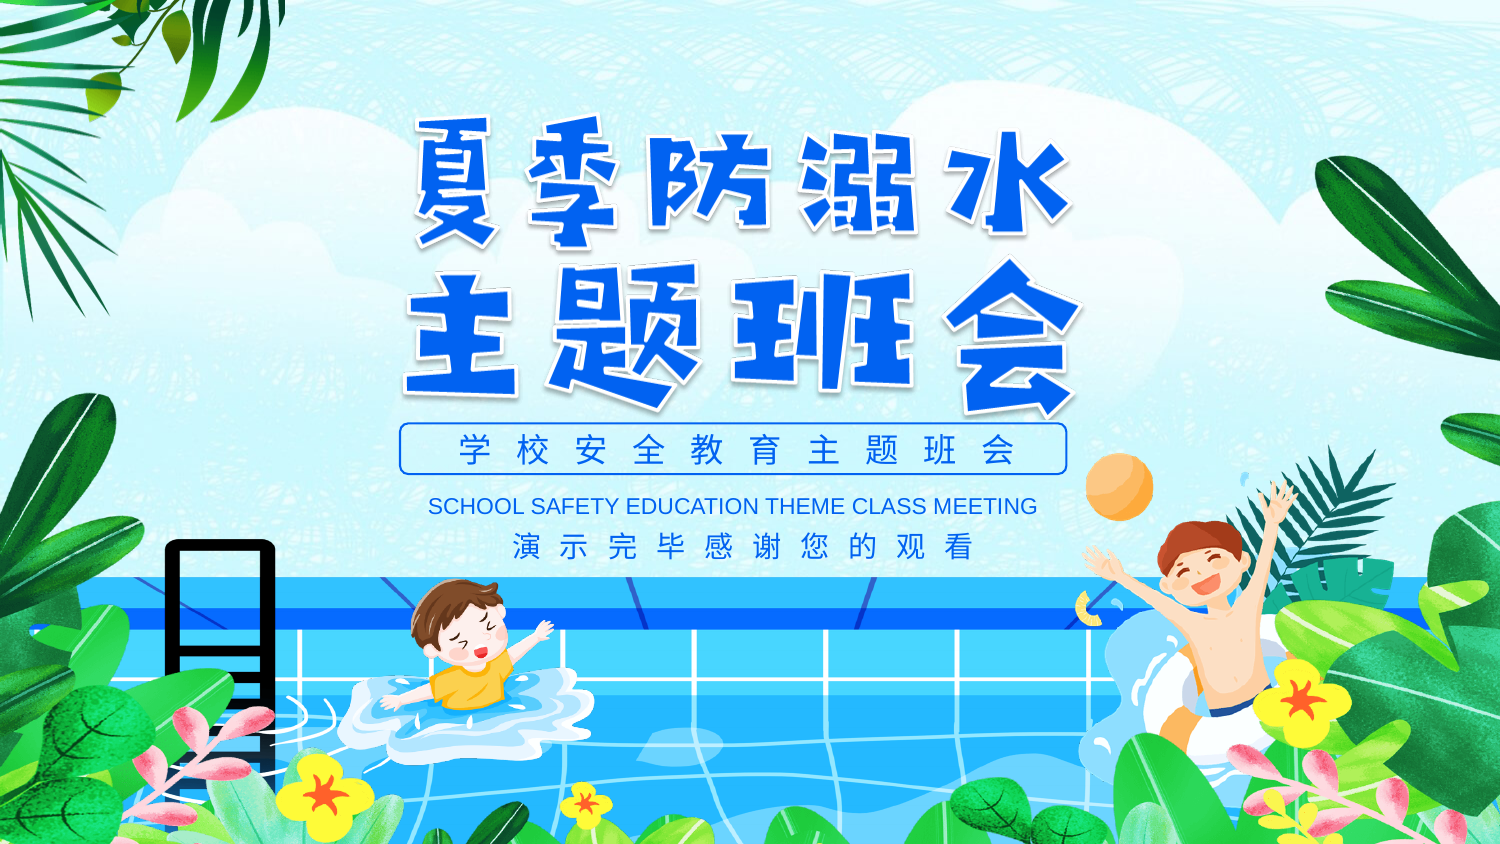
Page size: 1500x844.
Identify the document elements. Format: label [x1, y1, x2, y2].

text_box [399, 421, 1067, 478]
picture [0, 0, 1500, 844]
